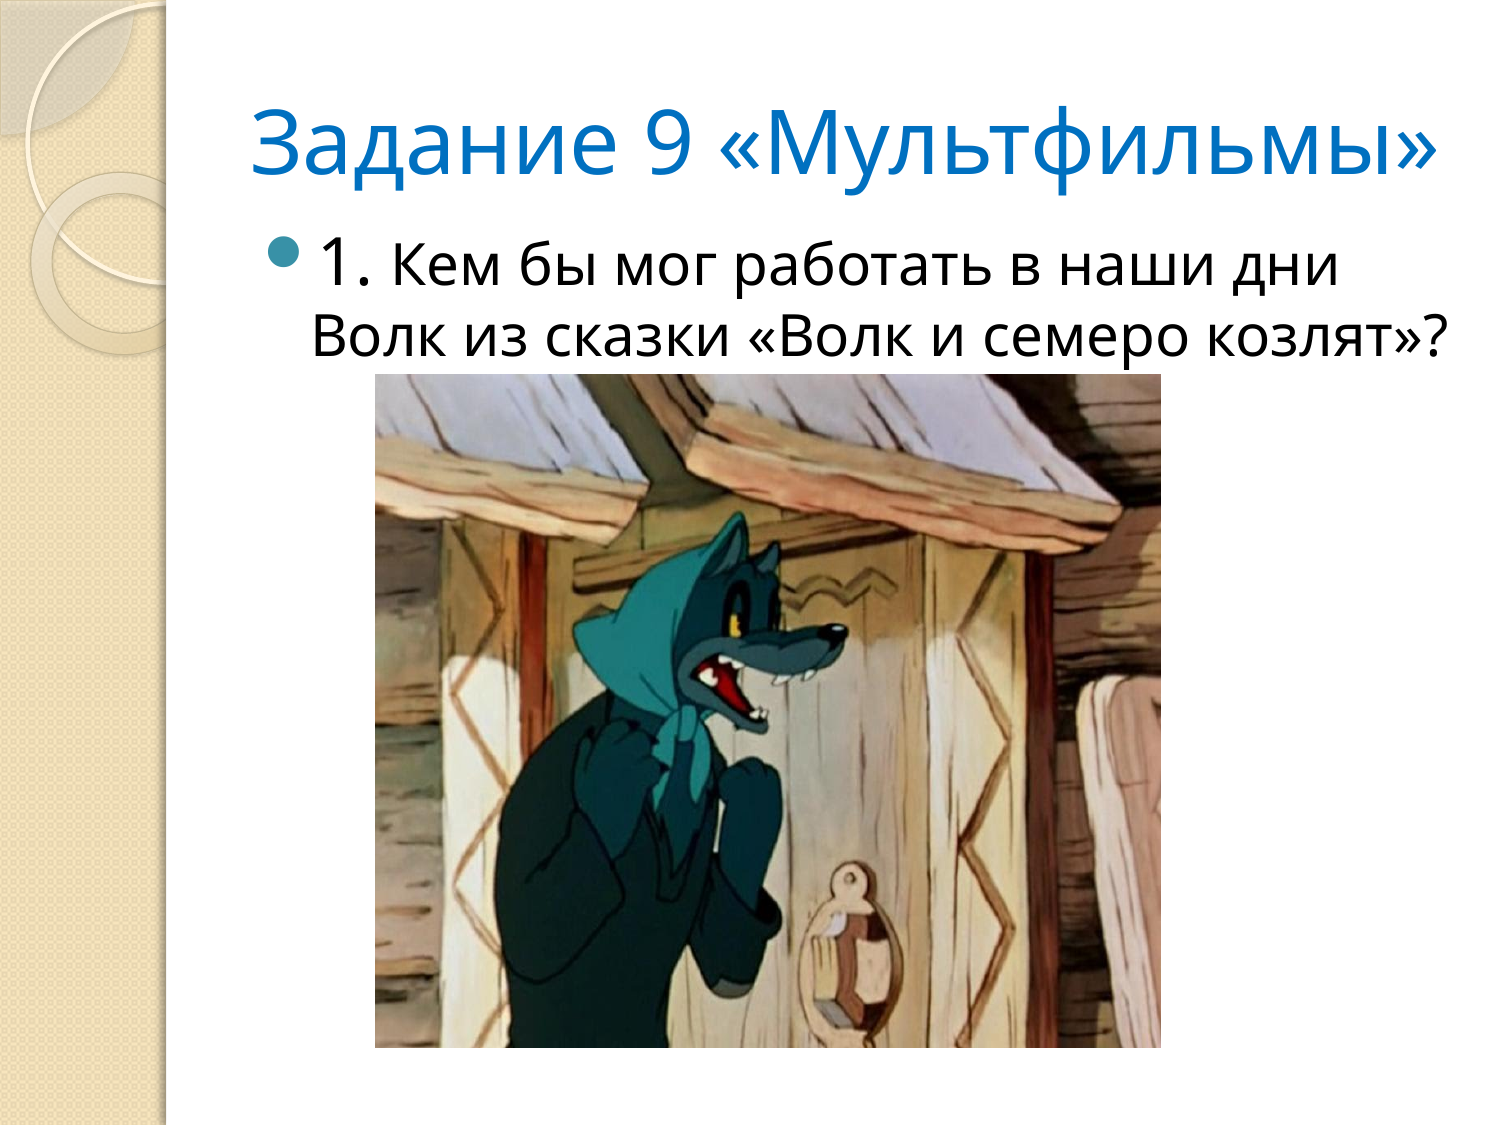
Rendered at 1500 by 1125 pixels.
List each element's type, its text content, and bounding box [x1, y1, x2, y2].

list 1. Кем бы мог работать в наши дни Волк из сказки «Волк и семеро козлят»? [235, 210, 1466, 1067]
title Задание 9 «Мультфильмы» [235, 45, 1466, 210]
picture [374, 374, 1161, 1049]
